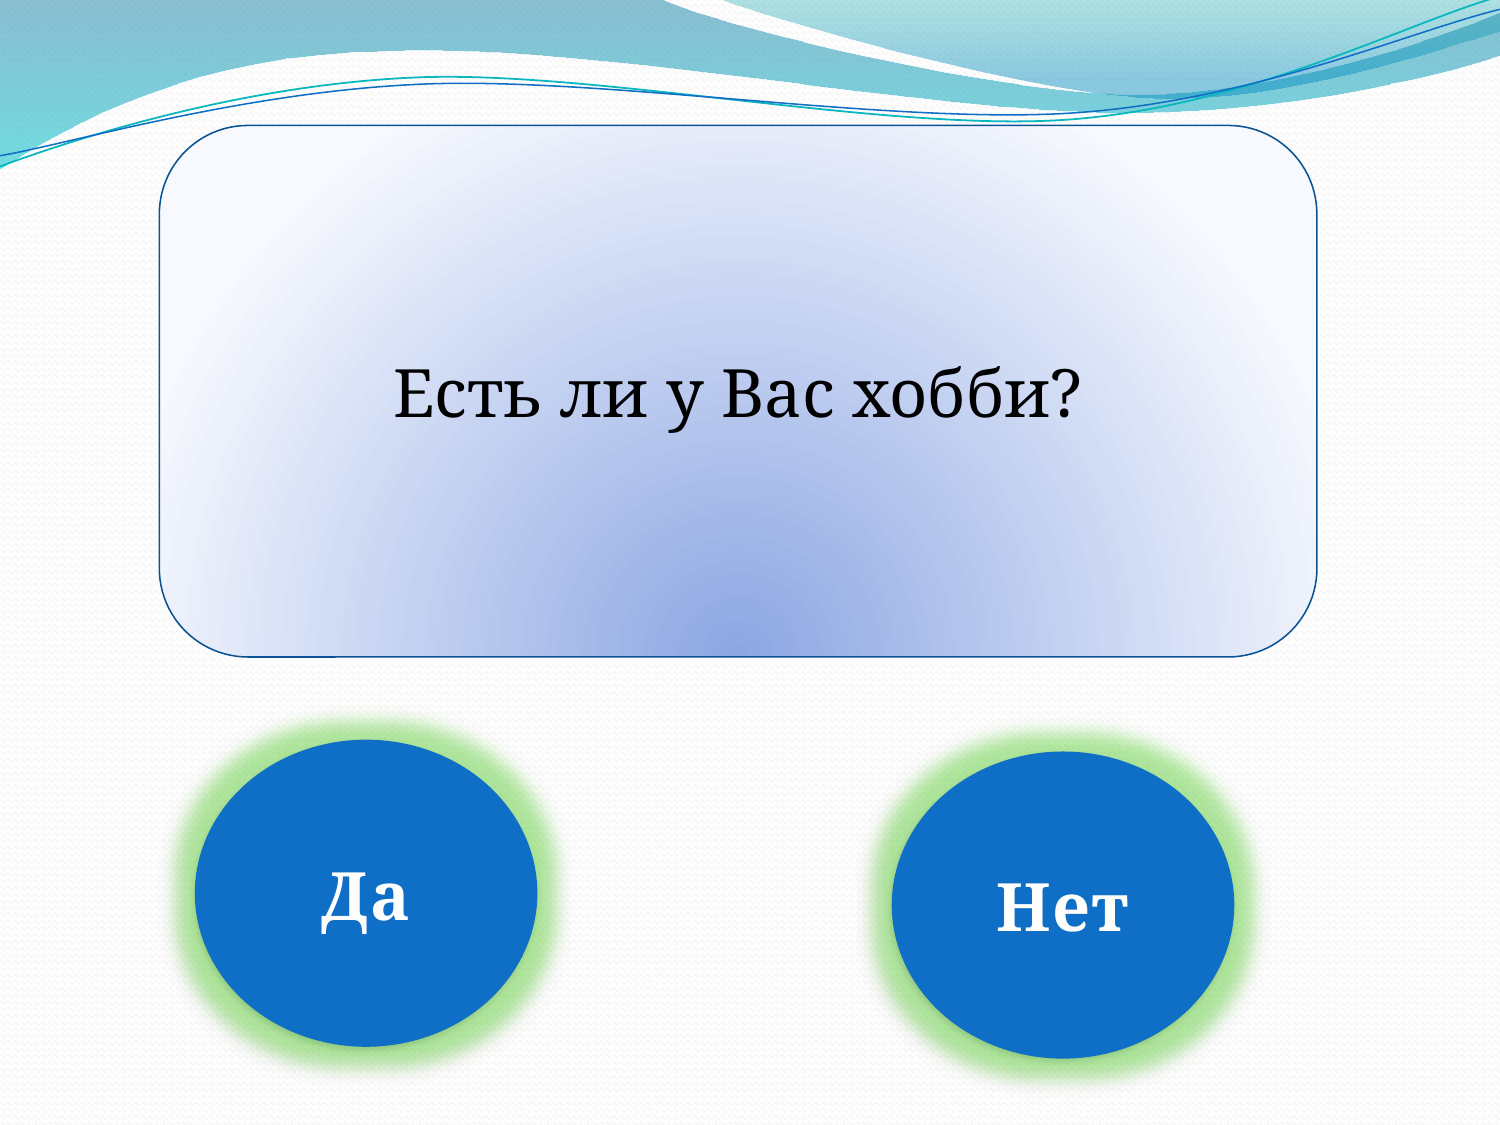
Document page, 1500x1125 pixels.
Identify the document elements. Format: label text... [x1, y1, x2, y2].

text_box Есть ли у Вас хобби? [158, 124, 1318, 658]
text_box Да [192, 737, 540, 1049]
text_box Нет [889, 749, 1237, 1061]
